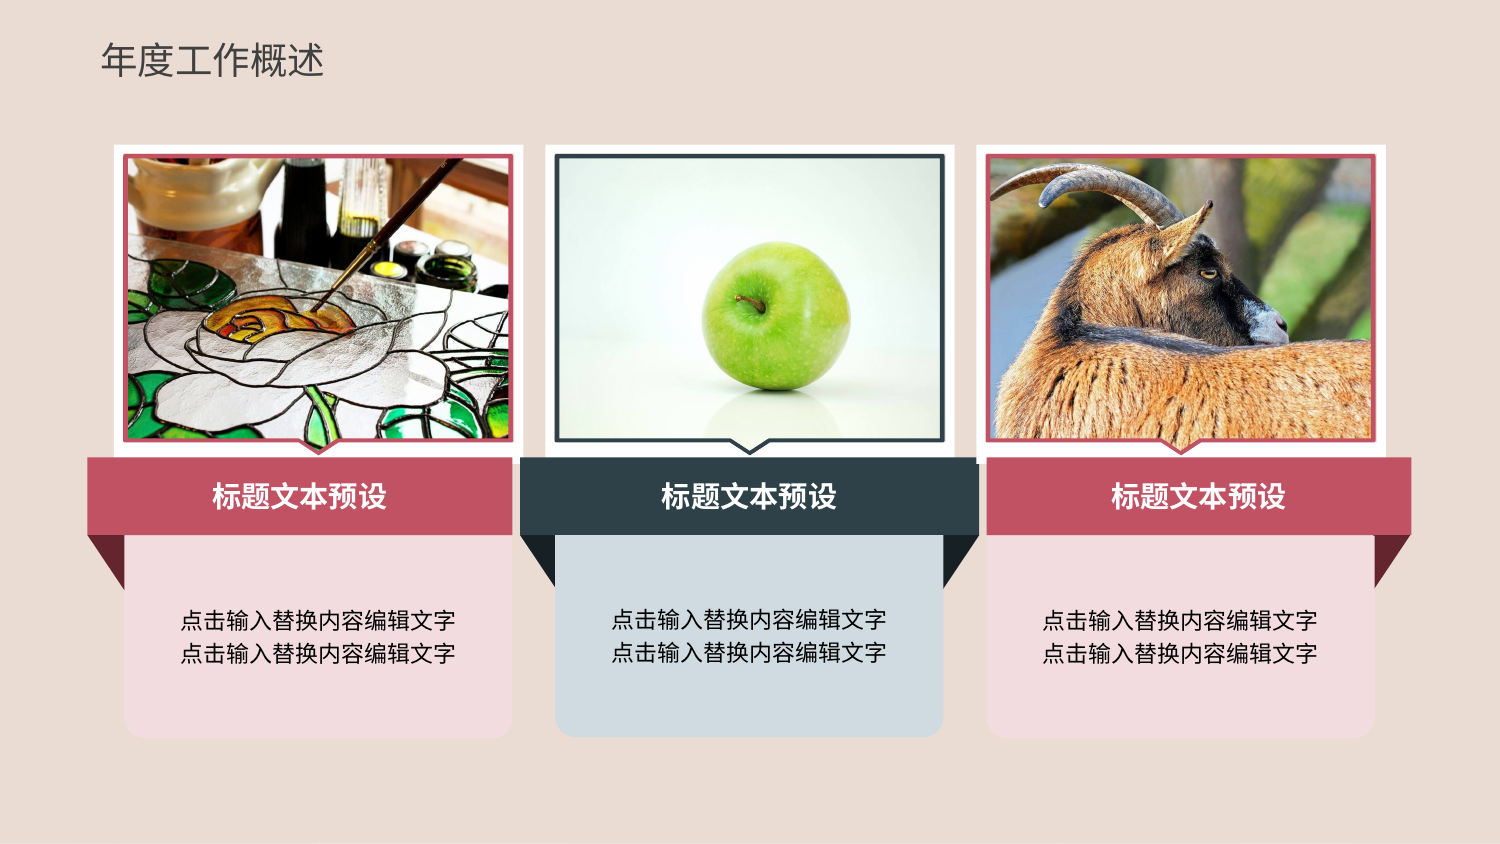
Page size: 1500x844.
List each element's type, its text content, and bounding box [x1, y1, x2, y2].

text_box 年度工作概述 [100, 28, 450, 91]
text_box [976, 144, 1412, 739]
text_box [87, 144, 517, 739]
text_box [519, 144, 974, 738]
